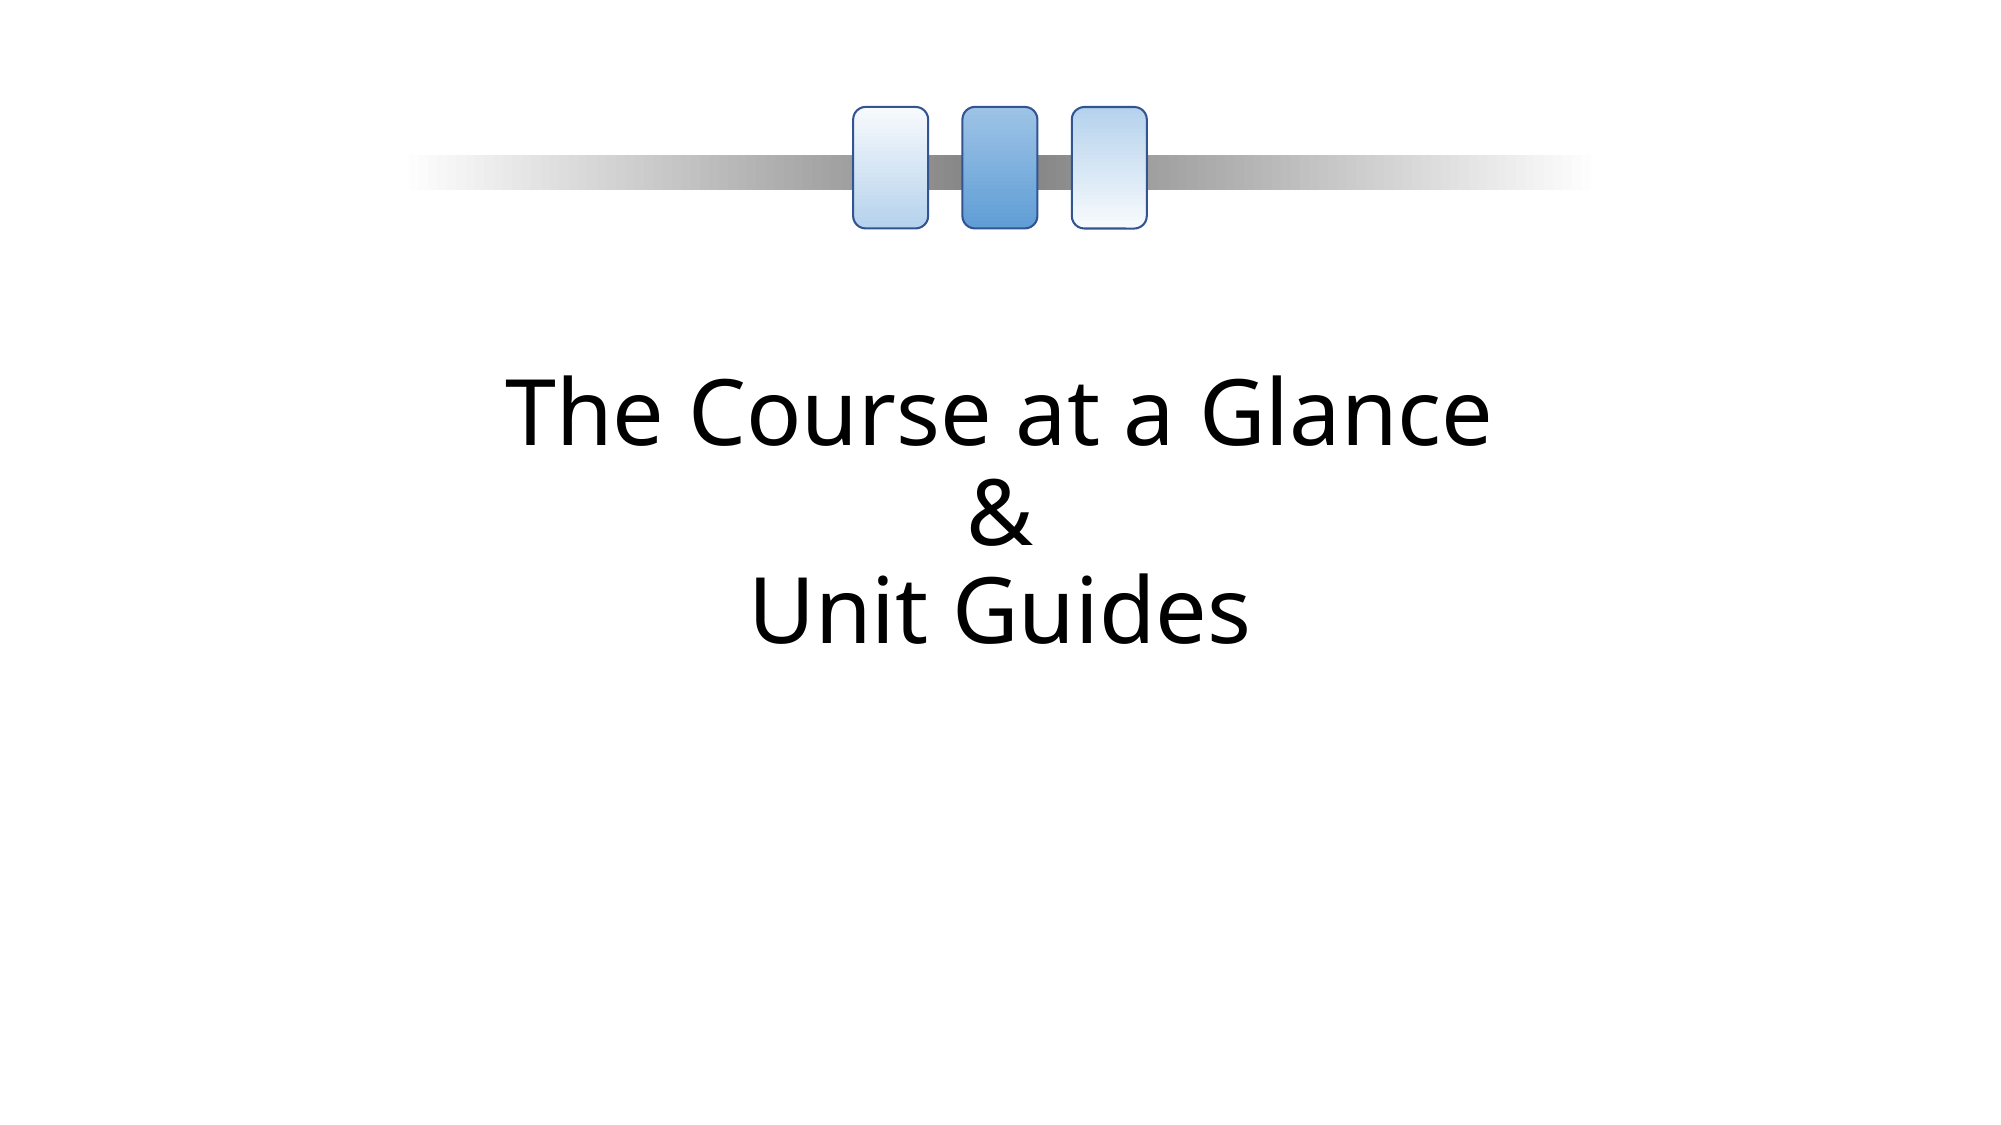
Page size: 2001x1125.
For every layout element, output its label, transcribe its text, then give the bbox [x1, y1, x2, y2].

text_box [961, 105, 1039, 230]
text_box [1039, 154, 1070, 191]
text_box [930, 154, 961, 191]
text_box [0, 154, 852, 191]
title The Course at a Glance & Unit Guides [137, 355, 1863, 676]
text_box [1070, 105, 1148, 230]
text_box [1148, 154, 2000, 191]
text_box [852, 105, 930, 230]
